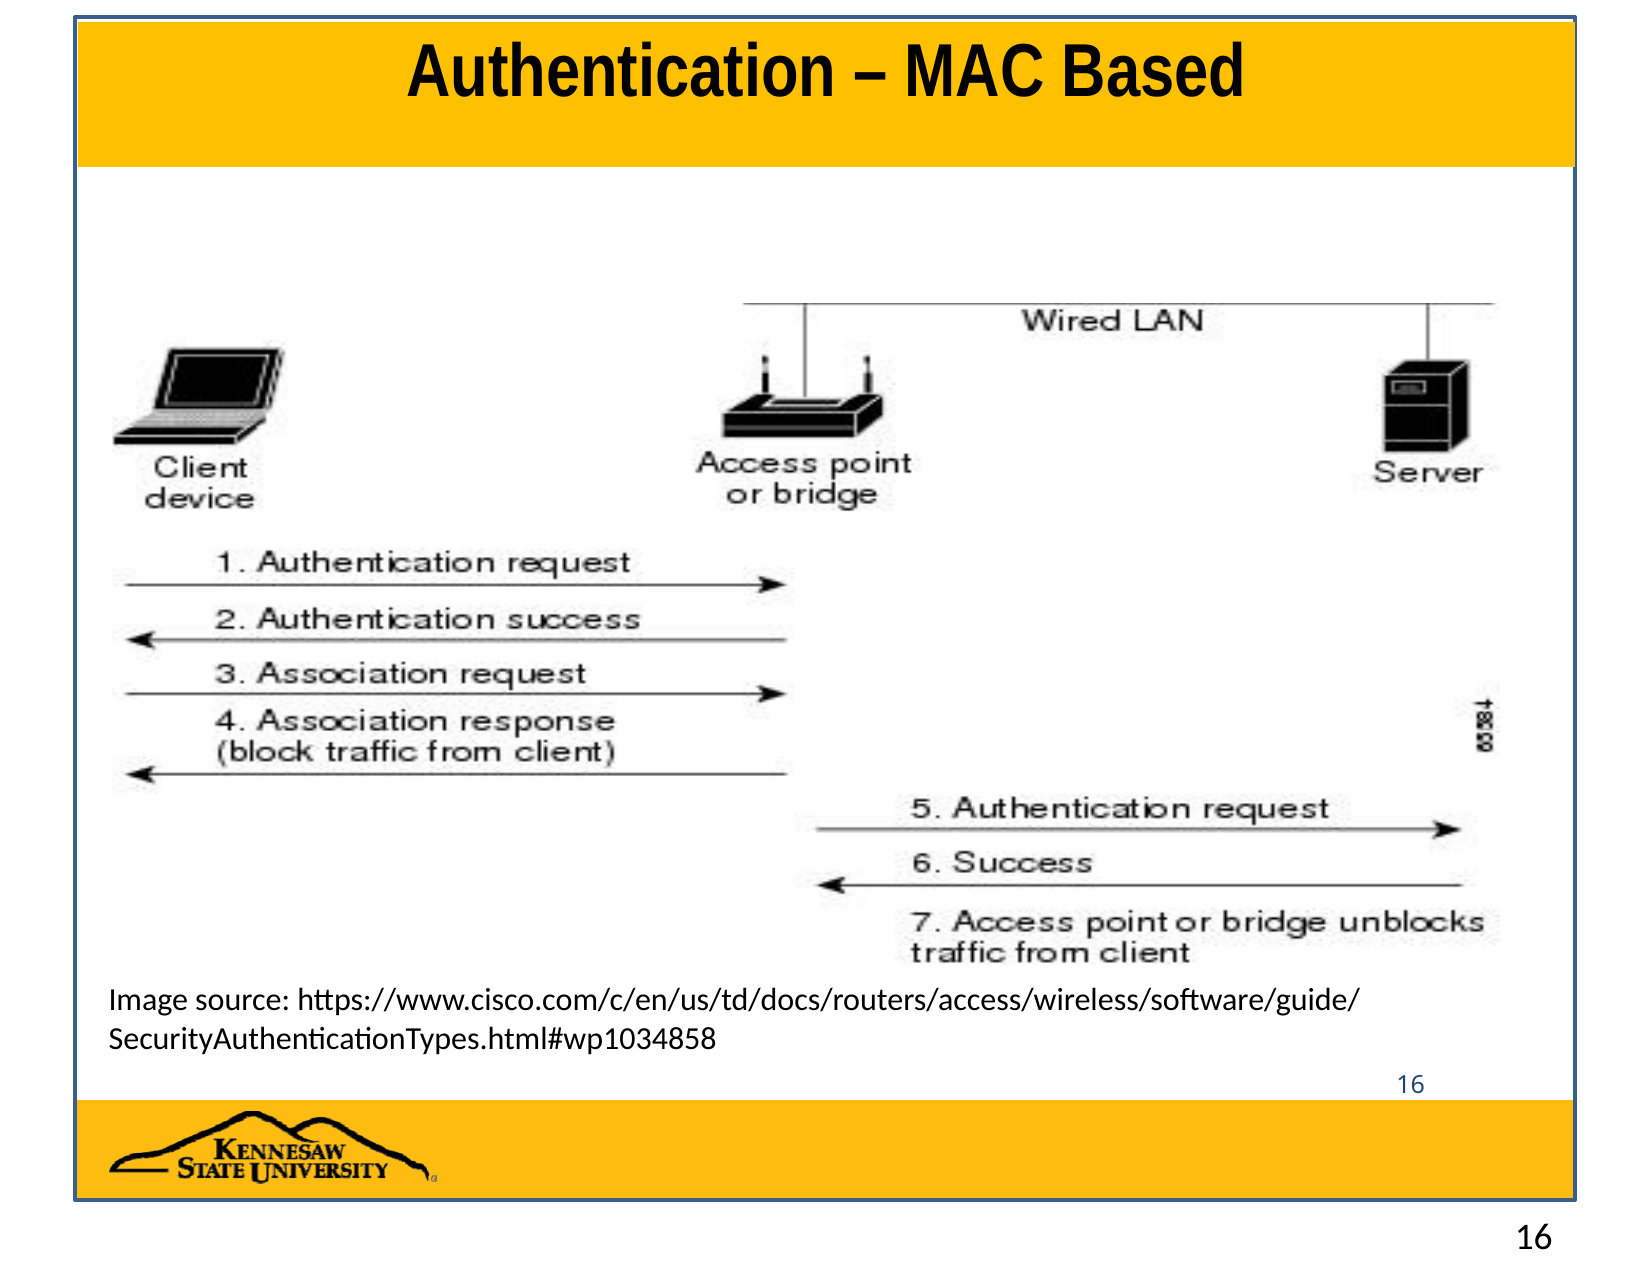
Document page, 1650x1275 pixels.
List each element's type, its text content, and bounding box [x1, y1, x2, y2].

title Authentication – MAC Based [77, 21, 1575, 167]
picture [108, 1111, 437, 1184]
text_box Image source: https://www.cisco.com/c/en/us/td/docs/routers/access/wireless/software/guide/SecurityAuthenticationTypes.html#wp1034858 [93, 971, 1538, 1064]
picture [112, 303, 1501, 971]
slide_number 16 [1299, 1064, 1425, 1103]
